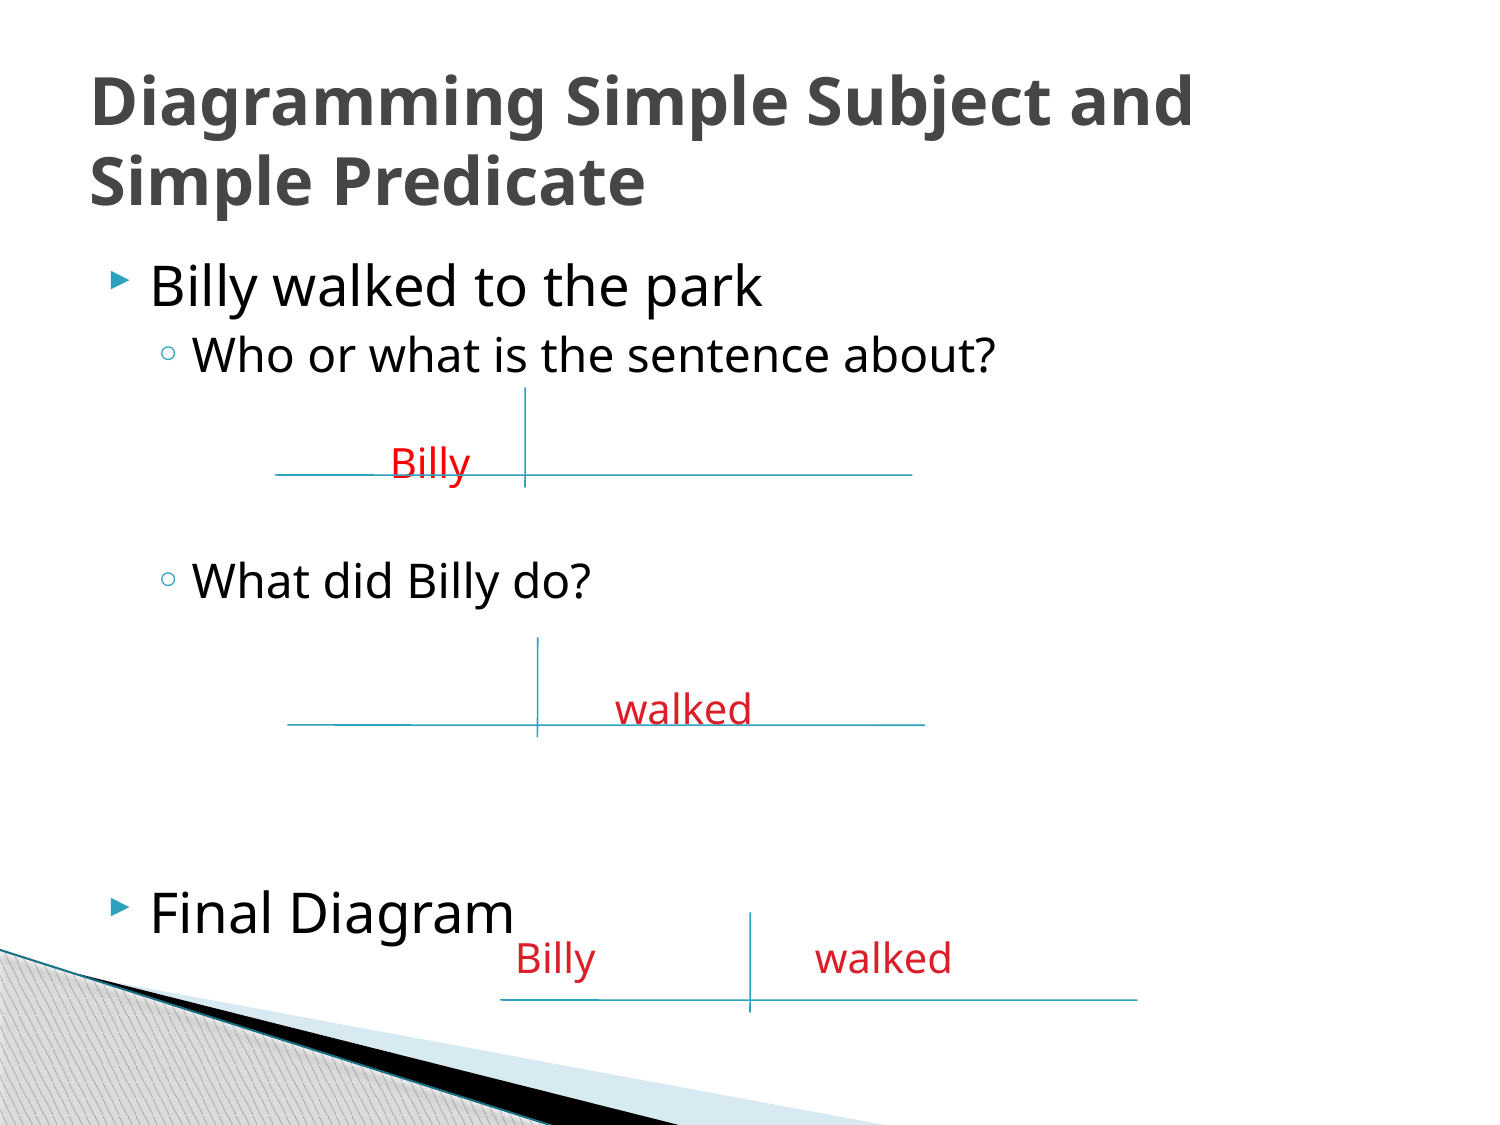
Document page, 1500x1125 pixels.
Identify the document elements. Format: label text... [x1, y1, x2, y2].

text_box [499, 912, 1138, 1013]
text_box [499, 924, 1038, 991]
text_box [287, 637, 926, 738]
title Diagramming Simple Subject and Simple Predicate [75, 45, 1425, 233]
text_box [274, 387, 913, 488]
list Billy walked to the park Who or what is the sentence about? Billy What did Billy do? Final Diagram [75, 243, 1425, 986]
